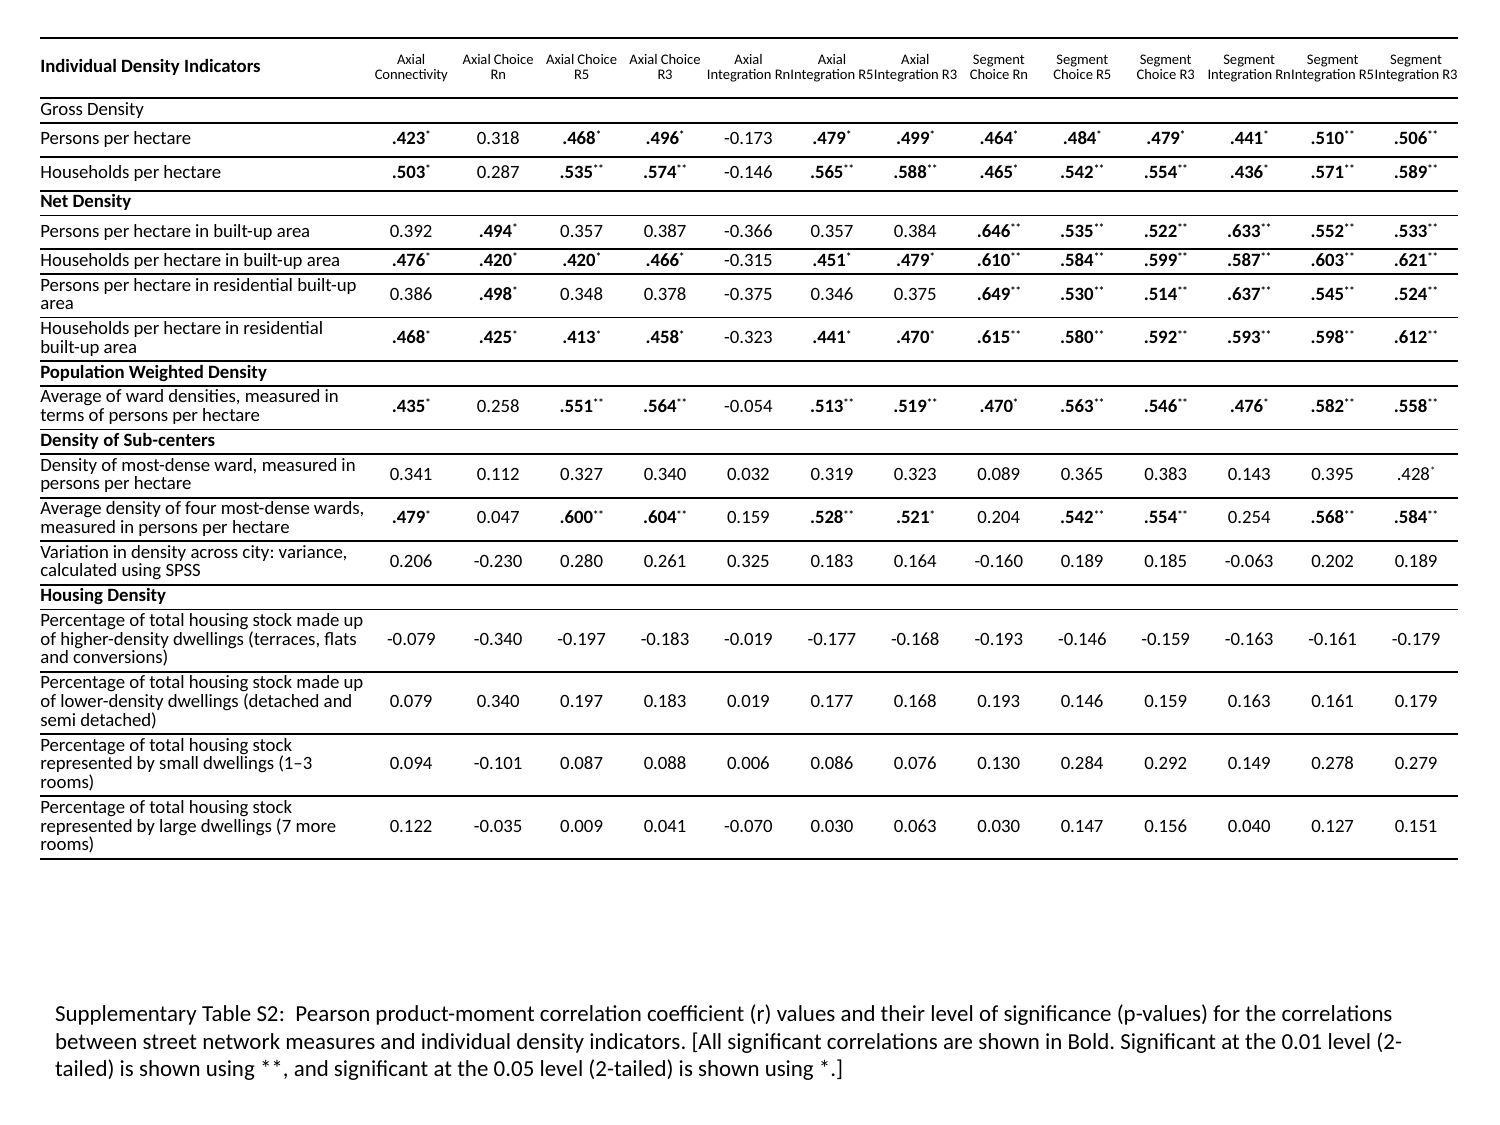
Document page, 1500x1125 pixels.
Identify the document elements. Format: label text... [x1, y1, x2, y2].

table_cell [874, 192, 957, 215]
table_cell 0.079 [366, 673, 456, 733]
table_cell -0.160 [957, 542, 1041, 584]
table_cell Persons per hectare [40, 124, 366, 156]
table_cell 0.151 [1374, 797, 1458, 858]
table_cell 0.202 [1291, 542, 1374, 584]
table_cell Average of ward densities, measured in terms of persons per hectare [40, 387, 366, 429]
table_header Segment Choice R5 [1041, 39, 1124, 97]
table_cell [623, 99, 707, 122]
table_cell 0.076 [874, 735, 957, 795]
table_cell .413* [540, 318, 623, 360]
table_cell .612** [1374, 318, 1458, 360]
table_cell [366, 586, 456, 609]
table_cell 0.143 [1207, 455, 1291, 497]
table_cell Percentage of total housing stock made up of lower-density dwellings (detached and semi detached) [40, 673, 366, 733]
table_cell -0.035 [456, 797, 540, 858]
table_cell 0.357 [540, 216, 623, 248]
table_cell .592** [1124, 318, 1207, 360]
table_cell Housing Density [40, 586, 366, 609]
table_cell [1207, 586, 1291, 609]
table_cell .503* [366, 158, 456, 190]
table_cell -0.323 [707, 318, 790, 360]
table_cell .479* [366, 499, 456, 540]
table_cell .554** [1124, 499, 1207, 540]
table_cell 0.183 [790, 542, 874, 584]
table_cell .589** [1374, 158, 1458, 190]
table_cell 0.318 [456, 124, 540, 156]
text_box Supplementary Table S2: Pearson product-moment correlation coefficient (r) values and their level of significance (p-values) for the correlations between street network measures and individual density indicators. [All significant correlations are shown in Bold. Significant at the 0.01 level (2-tailed) is shown using **, and significant at the 0.05 level (2-tailed) is shown using *.] [40, 991, 1459, 1089]
table_cell .599** [1124, 250, 1207, 273]
table_cell [540, 192, 623, 215]
table_cell [874, 99, 957, 122]
table_cell Percentage of total housing stock represented by small dwellings (1–3 rooms) [40, 735, 366, 795]
table_cell [366, 192, 456, 215]
table_cell .542** [1041, 158, 1124, 190]
table_cell .593** [1207, 318, 1291, 360]
table_cell [957, 362, 1041, 385]
table_cell 0.041 [623, 797, 707, 858]
table_cell .468* [540, 124, 623, 156]
table_cell 0.122 [366, 797, 456, 858]
table_cell 0.146 [1041, 673, 1124, 733]
table_cell .533** [1374, 216, 1458, 248]
table_header Individual Density Indicators [40, 39, 366, 97]
table_cell -0.183 [623, 610, 707, 671]
table_cell .535** [1041, 216, 1124, 248]
table_cell .420* [456, 250, 540, 273]
table_cell 0.189 [1041, 542, 1124, 584]
table_cell Percentage of total housing stock made up of higher-density dwellings (terraces, flats and conversions) [40, 610, 366, 671]
table_cell .633** [1207, 216, 1291, 248]
table_cell [707, 192, 790, 215]
table_cell .484* [1041, 124, 1124, 156]
table_cell .436* [1207, 158, 1291, 190]
table_cell .587** [1207, 250, 1291, 273]
table_cell .564** [623, 387, 707, 429]
table_cell [874, 586, 957, 609]
table_cell [707, 430, 790, 453]
table_cell -0.179 [1374, 610, 1458, 671]
table_cell .542** [1041, 499, 1124, 540]
table_cell [707, 99, 790, 122]
table_cell -0.173 [707, 124, 790, 156]
table_header Axial Integration Rn [707, 39, 790, 97]
table_cell 0.341 [366, 455, 456, 497]
table_cell .571** [1291, 158, 1374, 190]
table_cell .451* [790, 250, 874, 273]
table_cell -0.054 [707, 387, 790, 429]
table_cell [1207, 430, 1291, 453]
table_cell 0.163 [1207, 673, 1291, 733]
table_cell 0.047 [456, 499, 540, 540]
table_header Segment Choice R3 [1124, 39, 1207, 97]
table_cell 0.177 [790, 673, 874, 733]
table_cell [790, 586, 874, 609]
table_cell .603** [1291, 250, 1374, 273]
table_cell [1374, 192, 1458, 215]
table_cell 0.168 [874, 673, 957, 733]
table_cell [1374, 430, 1458, 453]
table_cell [366, 430, 456, 453]
table_cell -0.168 [874, 610, 957, 671]
table_cell .420* [540, 250, 623, 273]
table_cell .458* [623, 318, 707, 360]
table_cell .584** [1041, 250, 1124, 273]
table_cell -0.146 [1041, 610, 1124, 671]
table_cell 0.197 [540, 673, 623, 733]
table_cell .479* [874, 250, 957, 273]
table_cell [1124, 586, 1207, 609]
table_cell 0.340 [456, 673, 540, 733]
table_cell .428* [1374, 455, 1458, 497]
table_cell [1041, 99, 1124, 122]
table_cell Net Density [40, 192, 366, 215]
table_cell -0.366 [707, 216, 790, 248]
table_cell .558** [1374, 387, 1458, 429]
table_cell Density of Sub-centers [40, 430, 366, 453]
table_header Axial Choice Rn [456, 39, 540, 97]
table_cell Percentage of total housing stock represented by large dwellings (7 more rooms) [40, 797, 366, 858]
table_cell 0.340 [623, 455, 707, 497]
table_cell .465* [957, 158, 1041, 190]
table_cell 0.127 [1291, 797, 1374, 858]
table_cell [957, 99, 1041, 122]
table_cell .604** [623, 499, 707, 540]
table_cell .621** [1374, 250, 1458, 273]
table_cell [707, 586, 790, 609]
table_cell [456, 99, 540, 122]
table_cell 0.089 [957, 455, 1041, 497]
table_cell [874, 362, 957, 385]
table_cell .563** [1041, 387, 1124, 429]
table_cell .470* [874, 318, 957, 360]
table_cell [540, 362, 623, 385]
table_cell .423* [366, 124, 456, 156]
table_cell -0.163 [1207, 610, 1291, 671]
table_header Segment Integration R5 [1291, 39, 1374, 97]
table_cell Gross Density [40, 99, 366, 122]
table_cell .498* [456, 275, 540, 317]
table_cell .646** [957, 216, 1041, 248]
table_cell [790, 430, 874, 453]
table_cell .510** [1291, 124, 1374, 156]
table_cell [1291, 586, 1374, 609]
table_cell .530** [1041, 275, 1124, 317]
table_cell 0.383 [1124, 455, 1207, 497]
table_cell [1291, 192, 1374, 215]
table_cell .470* [957, 387, 1041, 429]
table_cell [456, 430, 540, 453]
table_cell -0.230 [456, 542, 540, 584]
table_cell .552** [1291, 216, 1374, 248]
table_cell 0.357 [790, 216, 874, 248]
table_cell [1124, 99, 1207, 122]
table_cell [707, 362, 790, 385]
table_cell 0.348 [540, 275, 623, 317]
table_cell 0.040 [1207, 797, 1291, 858]
table_cell 0.204 [957, 499, 1041, 540]
table_cell [1291, 362, 1374, 385]
table_cell 0.030 [957, 797, 1041, 858]
table_cell [790, 362, 874, 385]
table_header Segment Integration R3 [1374, 39, 1458, 97]
table_cell 0.112 [456, 455, 540, 497]
table_cell 0.384 [874, 216, 957, 248]
table_cell -0.177 [790, 610, 874, 671]
table_cell Persons per hectare in built-up area [40, 216, 366, 248]
table_cell .565** [790, 158, 874, 190]
table_cell 0.378 [623, 275, 707, 317]
table_cell [1124, 430, 1207, 453]
table_cell 0.280 [540, 542, 623, 584]
table_cell .524** [1374, 275, 1458, 317]
table_cell .435* [366, 387, 456, 429]
table_cell .521* [874, 499, 957, 540]
table_cell -0.197 [540, 610, 623, 671]
table_cell Persons per hectare in residential built-up area [40, 275, 366, 317]
table_cell [957, 192, 1041, 215]
table_cell 0.261 [623, 542, 707, 584]
table_cell -0.159 [1124, 610, 1207, 671]
table_cell 0.019 [707, 673, 790, 733]
table_cell [1041, 586, 1124, 609]
table_cell 0.156 [1124, 797, 1207, 858]
table_cell .598** [1291, 318, 1374, 360]
table_cell [456, 192, 540, 215]
table_cell .464* [957, 124, 1041, 156]
table_cell 0.206 [366, 542, 456, 584]
table_cell .479* [790, 124, 874, 156]
table_cell [790, 99, 874, 122]
table_cell 0.325 [707, 542, 790, 584]
table_cell 0.159 [1124, 673, 1207, 733]
table_cell Households per hectare [40, 158, 366, 190]
table_cell 0.183 [623, 673, 707, 733]
table_cell [1041, 192, 1124, 215]
table_cell .522** [1124, 216, 1207, 248]
table_cell 0.193 [957, 673, 1041, 733]
table_cell 0.279 [1374, 735, 1458, 795]
table_cell [1124, 362, 1207, 385]
table_cell .496* [623, 124, 707, 156]
table_cell Variation in density across city: variance, calculated using SPSS [40, 542, 366, 584]
table_cell .468* [366, 318, 456, 360]
table_cell -0.063 [1207, 542, 1291, 584]
table_cell 0.087 [540, 735, 623, 795]
table_cell 0.009 [540, 797, 623, 858]
table_header Segment Integration Rn [1207, 39, 1291, 97]
table_cell .546** [1124, 387, 1207, 429]
table_cell .610** [957, 250, 1041, 273]
table_cell [1041, 430, 1124, 453]
table_cell [540, 99, 623, 122]
table_cell -0.315 [707, 250, 790, 273]
table_cell .554** [1124, 158, 1207, 190]
table_cell .535** [540, 158, 623, 190]
table_cell 0.149 [1207, 735, 1291, 795]
table_cell 0.395 [1291, 455, 1374, 497]
table_cell 0.179 [1374, 673, 1458, 733]
table_cell [1207, 362, 1291, 385]
table_cell 0.185 [1124, 542, 1207, 584]
table_cell [623, 362, 707, 385]
table_cell .425* [456, 318, 540, 360]
table_cell 0.319 [790, 455, 874, 497]
table_cell 0.323 [874, 455, 957, 497]
table_header Axial Integration R3 [874, 39, 957, 97]
table_cell .551** [540, 387, 623, 429]
table_cell 0.088 [623, 735, 707, 795]
table_cell 0.159 [707, 499, 790, 540]
table_cell .514** [1124, 275, 1207, 317]
table_cell .466* [623, 250, 707, 273]
table_header Axial Connectivity [366, 39, 456, 97]
table_cell 0.278 [1291, 735, 1374, 795]
table_cell [1207, 192, 1291, 215]
table_header Axial Integration R5 [790, 39, 874, 97]
table_cell -0.146 [707, 158, 790, 190]
table_cell [366, 99, 456, 122]
table_cell Density of most-dense ward, measured in persons per hectare [40, 455, 366, 497]
table_cell 0.189 [1374, 542, 1458, 584]
table_cell [366, 362, 456, 385]
table_cell .588** [874, 158, 957, 190]
table_cell 0.375 [874, 275, 957, 317]
table_cell .476* [1207, 387, 1291, 429]
table_header Axial Choice R3 [623, 39, 707, 97]
table_cell .584** [1374, 499, 1458, 540]
table_cell [1291, 430, 1374, 453]
table_cell -0.340 [456, 610, 540, 671]
table_cell [874, 430, 957, 453]
table_cell 0.086 [790, 735, 874, 795]
table_cell 0.147 [1041, 797, 1124, 858]
table_cell .476* [366, 250, 456, 273]
table_cell .479* [1124, 124, 1207, 156]
table_cell 0.386 [366, 275, 456, 317]
table_cell -0.101 [456, 735, 540, 795]
table_cell .513** [790, 387, 874, 429]
table_cell [540, 430, 623, 453]
table_cell 0.032 [707, 455, 790, 497]
table_cell [1374, 586, 1458, 609]
table_cell -0.375 [707, 275, 790, 317]
table_cell Population Weighted Density [40, 362, 366, 385]
table_cell Households per hectare in residential built-up area [40, 318, 366, 360]
table_cell [1124, 192, 1207, 215]
table_cell 0.292 [1124, 735, 1207, 795]
table_cell [623, 430, 707, 453]
table_cell [957, 430, 1041, 453]
table_cell .519** [874, 387, 957, 429]
table_cell [540, 586, 623, 609]
table_cell [1374, 362, 1458, 385]
table_header Axial Choice R5 [540, 39, 623, 97]
table_cell [957, 586, 1041, 609]
table_cell 0.284 [1041, 735, 1124, 795]
table_cell .637** [1207, 275, 1291, 317]
table_cell 0.063 [874, 797, 957, 858]
table_cell [1291, 99, 1374, 122]
table_cell .441* [790, 318, 874, 360]
table_cell [1207, 99, 1291, 122]
table_cell .494* [456, 216, 540, 248]
table_cell Households per hectare in built-up area [40, 250, 366, 273]
table_cell -0.070 [707, 797, 790, 858]
table_cell 0.287 [456, 158, 540, 190]
table_cell .615** [957, 318, 1041, 360]
table_cell [790, 192, 874, 215]
table_cell 0.094 [366, 735, 456, 795]
table_cell 0.164 [874, 542, 957, 584]
table_cell -0.019 [707, 610, 790, 671]
table_cell 0.130 [957, 735, 1041, 795]
table_cell .580** [1041, 318, 1124, 360]
table_cell 0.327 [540, 455, 623, 497]
table_cell 0.365 [1041, 455, 1124, 497]
table_cell .600** [540, 499, 623, 540]
table_cell -0.161 [1291, 610, 1374, 671]
table_cell .528** [790, 499, 874, 540]
table_cell .582** [1291, 387, 1374, 429]
table_cell Average density of four most-dense wards, measured in persons per hectare [40, 499, 366, 540]
table_cell [1041, 362, 1124, 385]
table_cell 0.346 [790, 275, 874, 317]
table_cell [1374, 99, 1458, 122]
table_cell 0.258 [456, 387, 540, 429]
table_cell -0.193 [957, 610, 1041, 671]
table_cell -0.079 [366, 610, 456, 671]
table_cell 0.030 [790, 797, 874, 858]
table_cell .506** [1374, 124, 1458, 156]
table_cell 0.161 [1291, 673, 1374, 733]
table_cell 0.254 [1207, 499, 1291, 540]
table_cell .568** [1291, 499, 1374, 540]
table_cell .441* [1207, 124, 1291, 156]
table_cell 0.387 [623, 216, 707, 248]
table_cell 0.392 [366, 216, 456, 248]
table_cell .574** [623, 158, 707, 190]
table_cell 0.006 [707, 735, 790, 795]
table_cell [623, 192, 707, 215]
table_cell .499* [874, 124, 957, 156]
table_cell [456, 362, 540, 385]
table_cell [456, 586, 540, 609]
table_header Segment Choice Rn [957, 39, 1041, 97]
table_cell [623, 586, 707, 609]
table_cell .649** [957, 275, 1041, 317]
table_cell .545** [1291, 275, 1374, 317]
